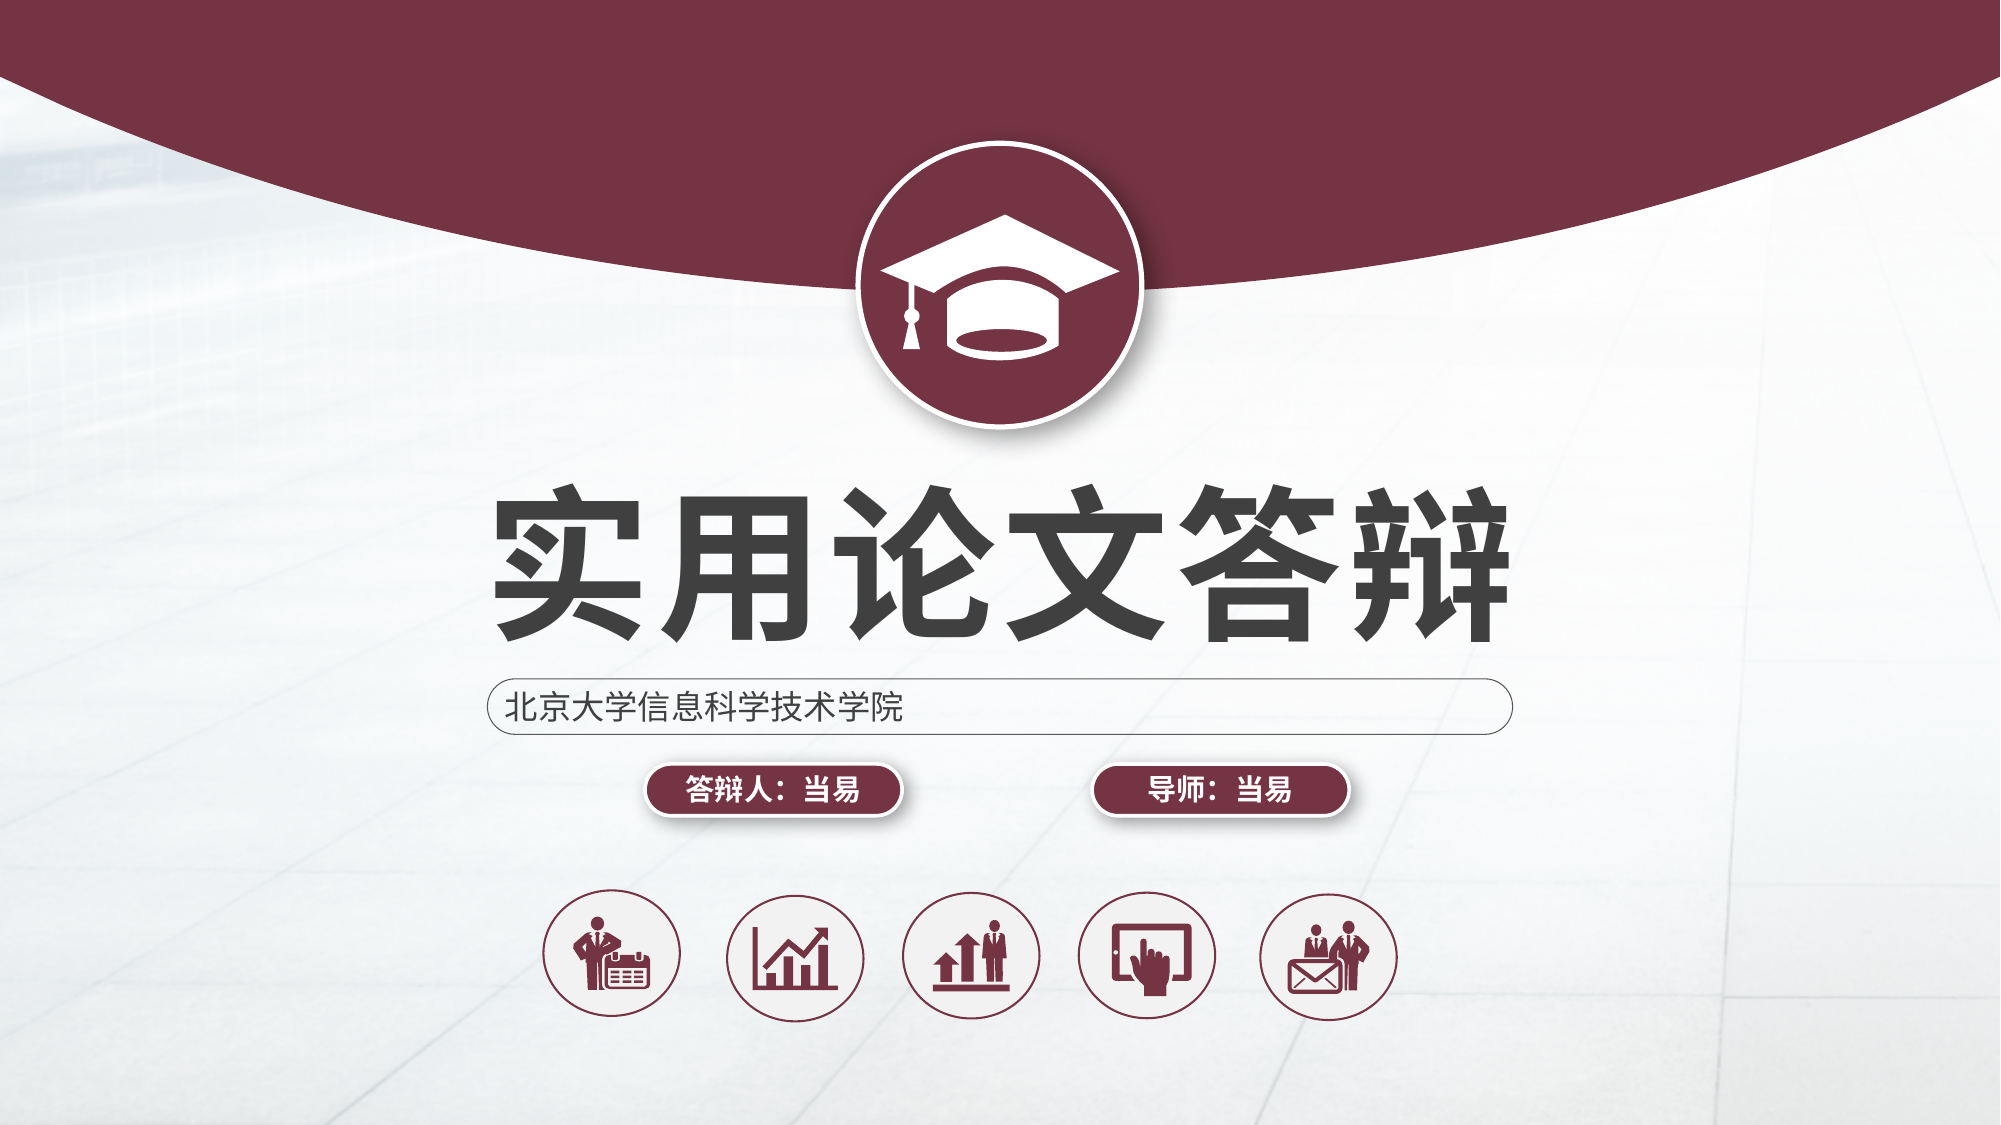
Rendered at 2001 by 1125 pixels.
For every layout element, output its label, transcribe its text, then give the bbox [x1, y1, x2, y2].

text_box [903, 892, 1040, 1019]
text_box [487, 678, 1513, 735]
picture [0, 0, 2001, 1125]
text_box 实用论文答辩 [431, 453, 1569, 669]
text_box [543, 890, 680, 1016]
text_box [850, 143, 1150, 427]
text_box [0, 0, 2000, 291]
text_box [644, 763, 903, 816]
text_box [727, 895, 864, 1022]
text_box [1260, 894, 1397, 1021]
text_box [1092, 763, 1350, 816]
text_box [1078, 892, 1216, 1019]
